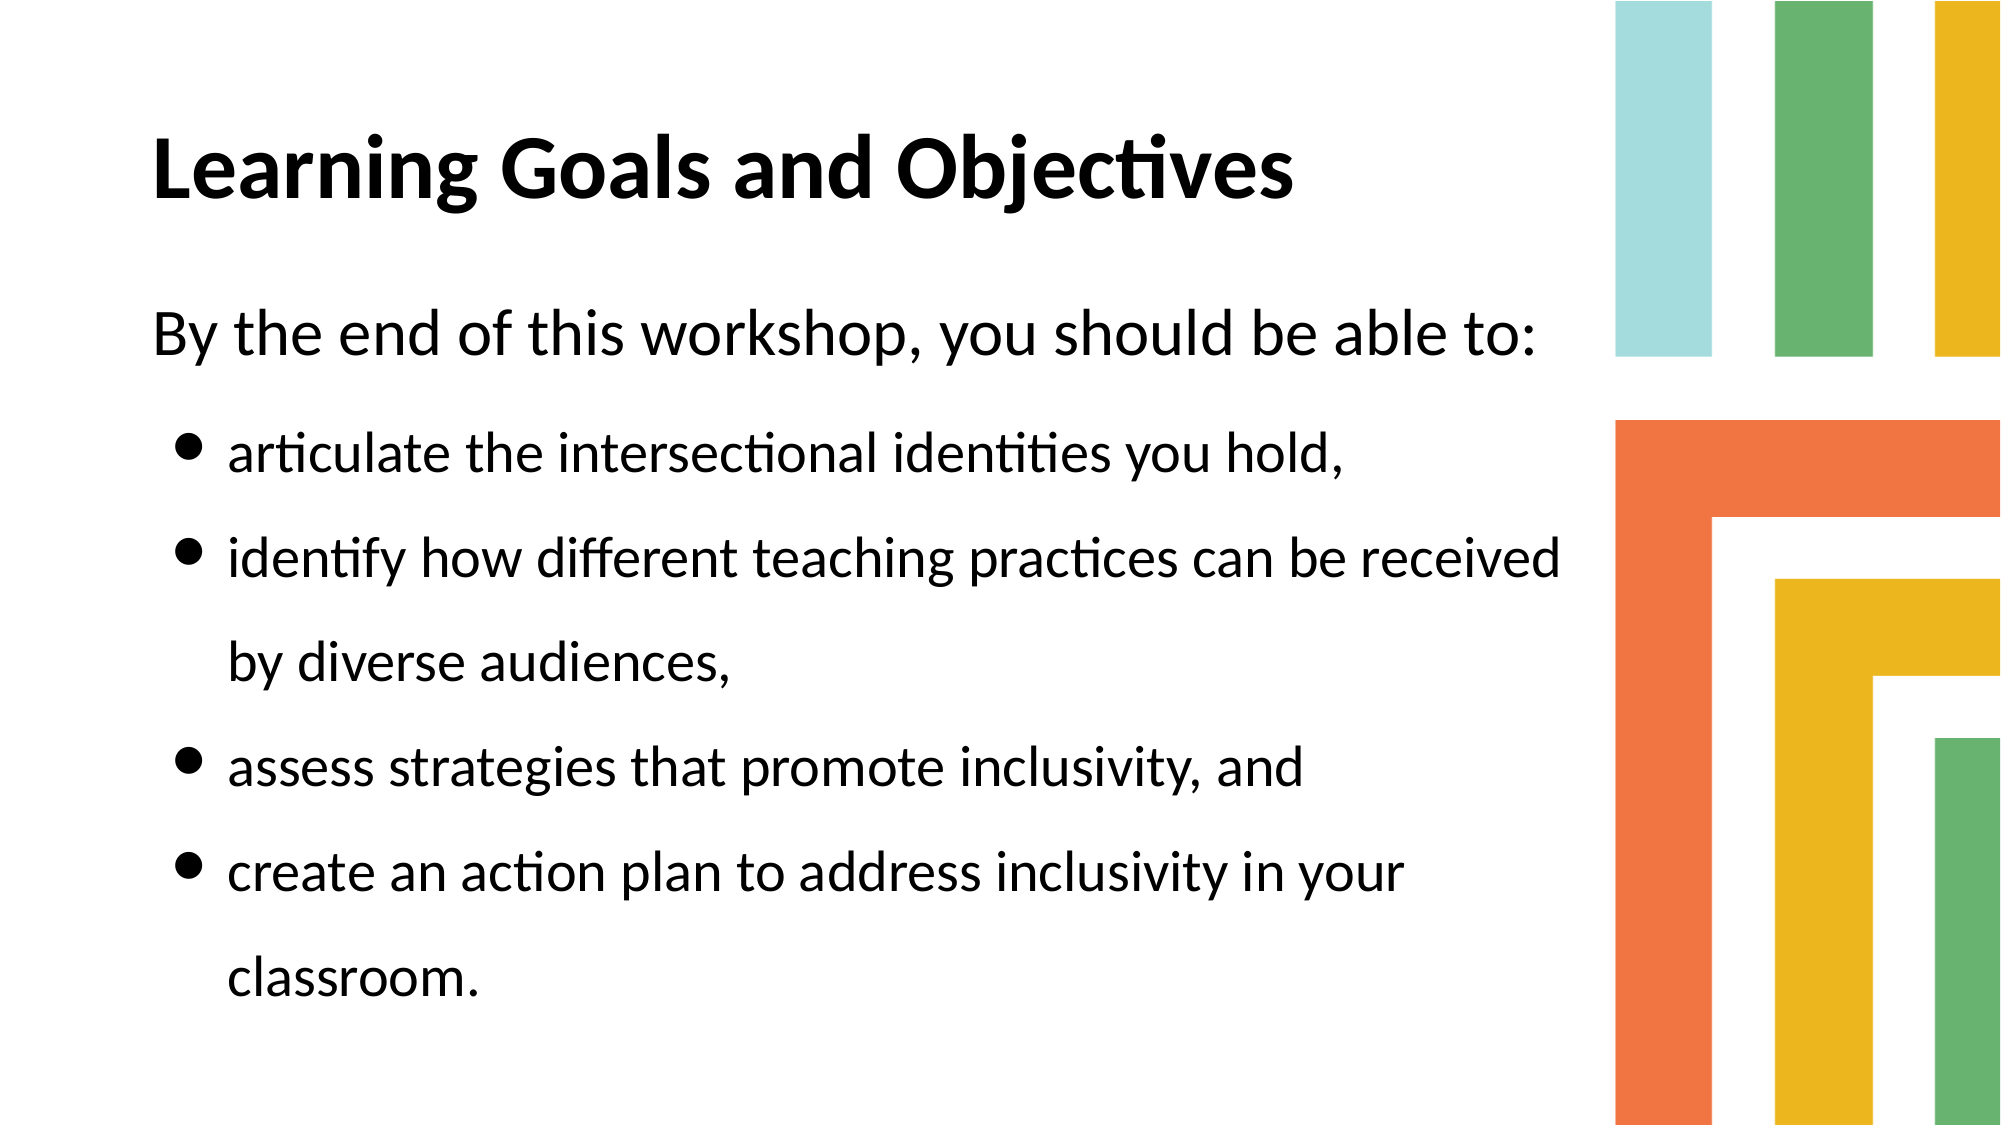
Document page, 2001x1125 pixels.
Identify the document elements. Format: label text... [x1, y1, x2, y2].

picture [1612, 0, 2001, 1125]
title Learning Goals and Objectives [137, 59, 1607, 241]
text_box By the end of this workshop, you should be able to: articulate the intersectional identities you hold, identify how different teaching practices can be received by diverse audiences, assess strategies that promote inclusivity, and create an action plan to address inclusivity in your classroom. [137, 241, 1607, 1064]
